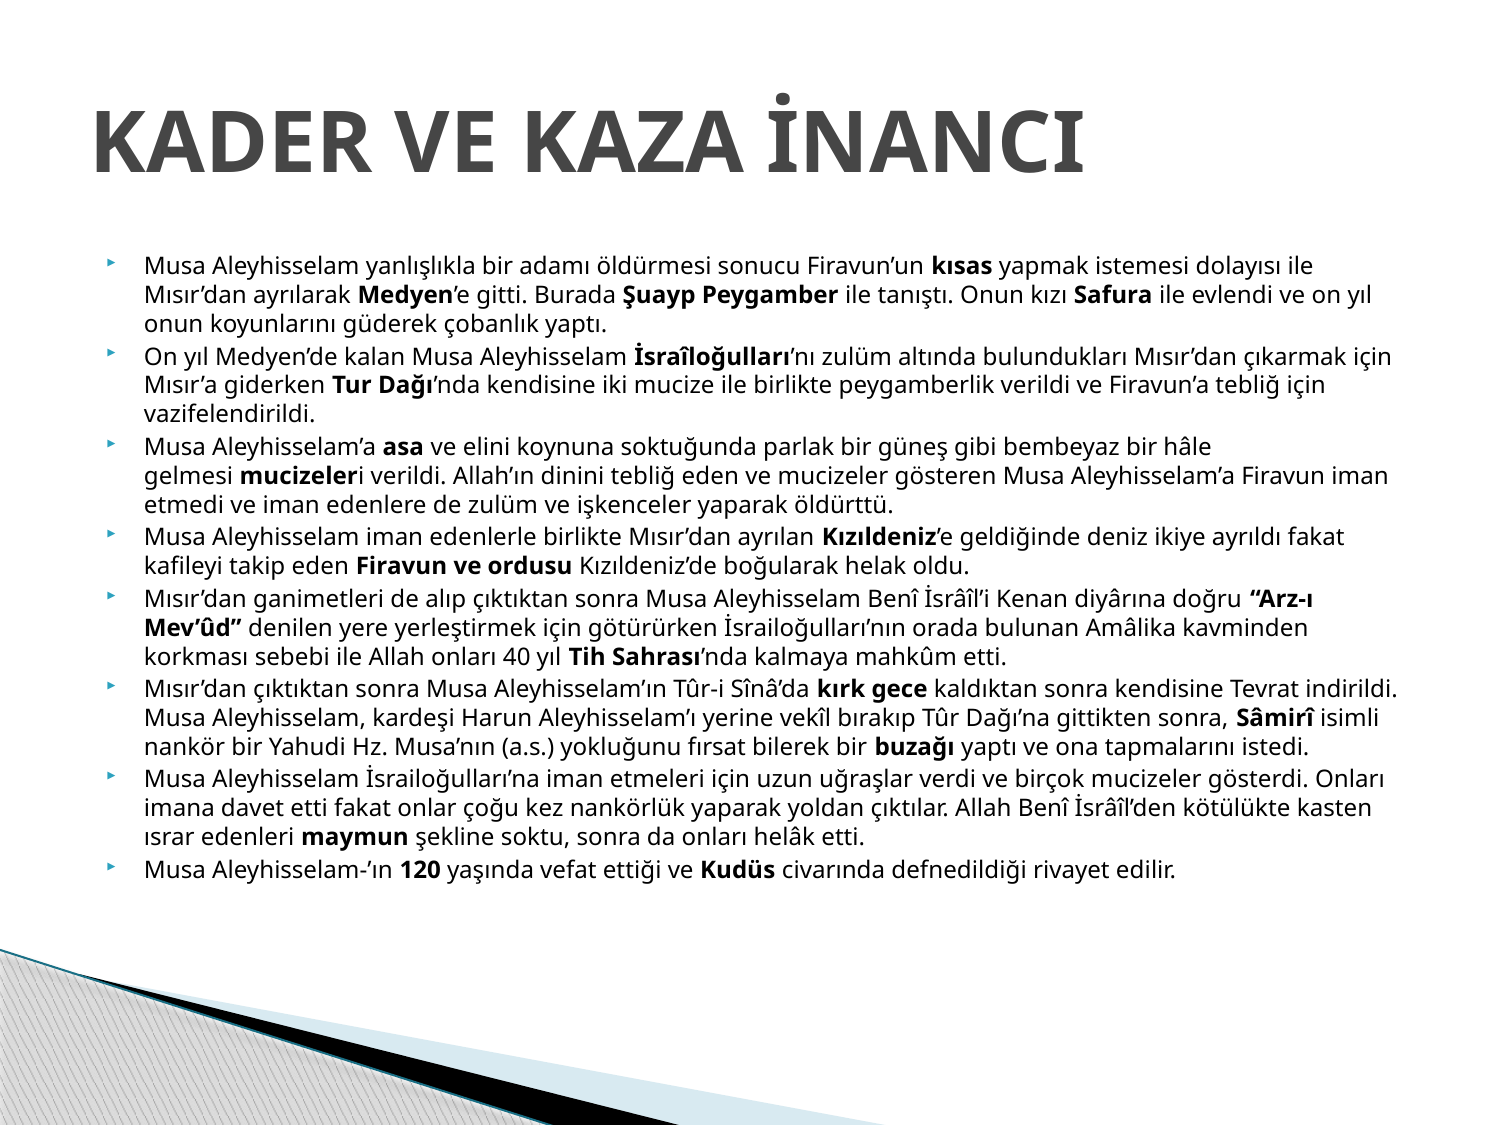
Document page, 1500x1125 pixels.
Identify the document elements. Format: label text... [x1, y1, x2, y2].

title KADER VE KAZA İNANCI [75, 45, 1425, 233]
list Musa Aleyhisselam yanlışlıkla bir adamı öldürmesi sonucu Firavun’un kısas yapmak istemesi dolayısı ile Mısır’dan ayrılarak Medyen’e gitti. Burada Şuayp Peygamber ile tanıştı. Onun kızı Safura ile evlendi ve on yıl onun koyunlarını güderek çobanlık yaptı. On yıl Medyen’de kalan Musa Aleyhisselam İsraîloğulları’nı zulüm altında bulundukları Mısır’dan çıkarmak için Mısır’a giderken Tur Dağı’nda kendisine iki mucize ile birlikte peygamberlik verildi ve Firavun’a tebliğ için vazifelendirildi. Musa Aleyhisselam’a asa ve elini koynuna soktuğunda parlak bir güneş gibi bembeyaz bir hâle gelmesi mucizeleri verildi. Allah’ın dinini tebliğ eden ve mucizeler gösteren Musa Aleyhisselam’a Firavun iman etmedi ve iman edenlere de zulüm ve işkenceler yaparak öldürttü. Musa Aleyhisselam iman edenlerle birlikte Mısır’dan ayrılan Kızıldeniz’e geldiğinde deniz ikiye ayrıldı fakat kafileyi takip eden Firavun ve ordusu Kızıldeniz’de boğularak helak oldu. Mısır’dan ganimetleri de alıp çıktıktan sonra Musa Aleyhisselam Benî İsrâîl’i Kenan diyârına doğru “Arz-ı Mev’ûd” denilen yere yerleştirmek için götürürken İsrailoğulları’nın orada bulunan Amâlika kavminden korkması sebebi ile Allah onları 40 yıl Tih Sahrası’nda kalmaya mahkûm etti. Mısır’dan çıktıktan sonra Musa Aleyhisselam’ın Tûr-i Sînâ’da kırk gece kaldıktan sonra kendisine Tevrat indirildi. Musa Aleyhisselam, kardeşi Harun Aleyhisselam’ı yerine vekîl bırakıp Tûr Dağı’na gittikten sonra, Sâmirî isimli nankör bir Yahudi Hz. Musa’nın (a.s.) yokluğunu fırsat bilerek bir buzağı yaptı ve ona tapmalarını istedi. Musa Aleyhisselam İsrailoğulları’na iman etmeleri için uzun uğraşlar verdi ve birçok mucizeler gösterdi. Onları imana davet etti fakat onlar çoğu kez nankörlük yaparak yoldan çıktılar. Allah Benî İsrâîl’den kötülükte kasten ısrar edenleri maymun şekline soktu, sonra da onları helâk etti. Musa Aleyhisselam-’ın 120 yaşında vefat ettiği ve Kudüs civarında defnedildiği rivayet edilir. [75, 243, 1425, 986]
